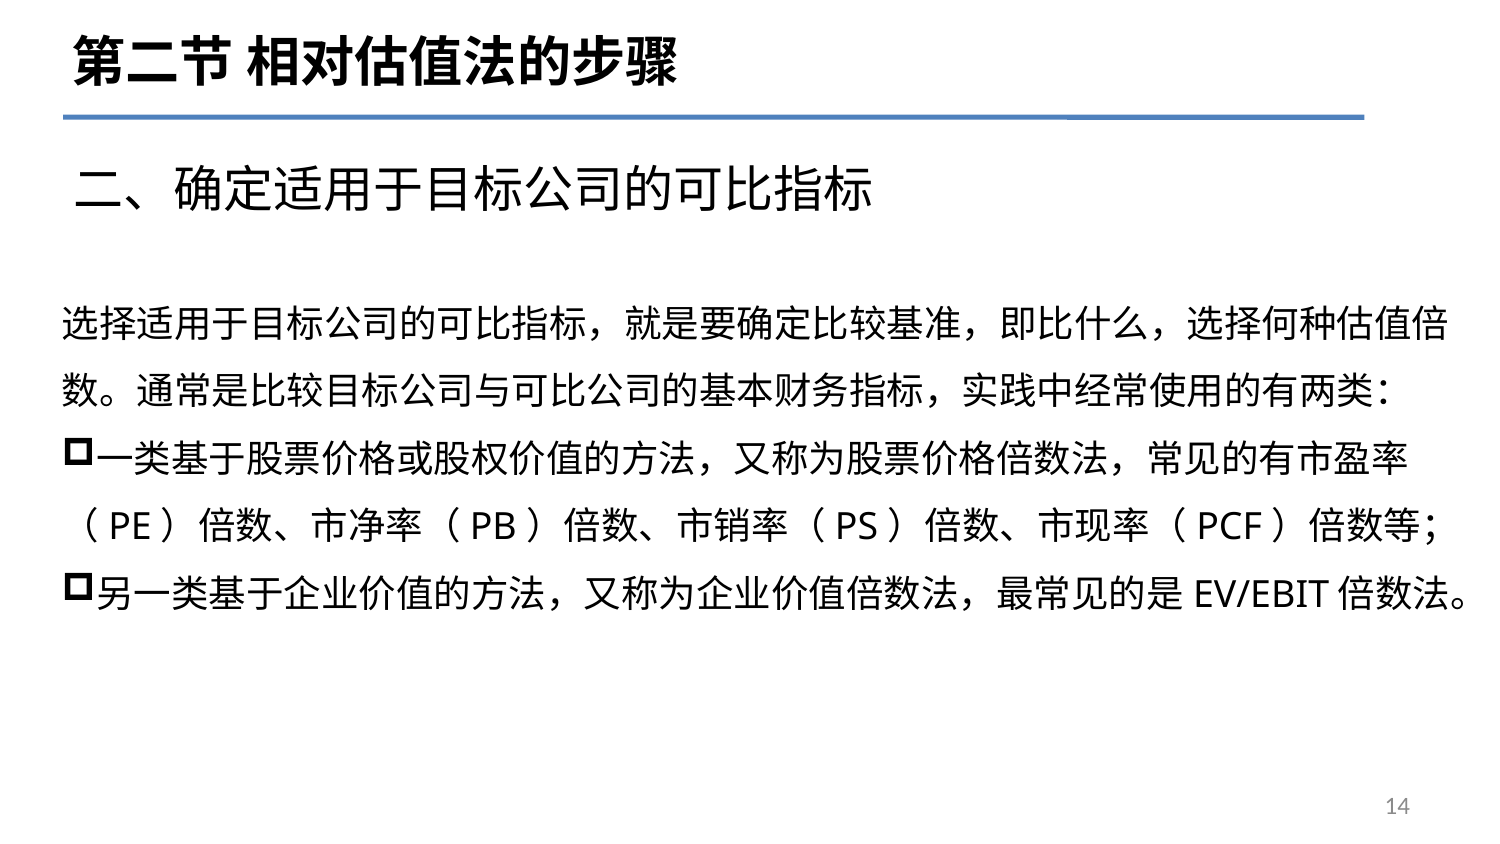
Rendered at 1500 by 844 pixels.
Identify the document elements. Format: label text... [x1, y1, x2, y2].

text_box 第二节 相对估值法的步骤 [56, 11, 1407, 107]
slide_number 14 [1074, 782, 1425, 827]
title 二、确定适用于目标公司的可比指标 [58, 117, 1409, 258]
list 选择适用于目标公司的可比指标，就是要确定比较基准，即比什么，选择何种估值倍数。通常是比较目标公司与可比公司的基本财务指标，实践中经常使用的有两类： 一类基于股票价格或股权价值的方法，又称为股票价格倍数法，常见的有市盈率（PE）倍数、市净率（PB）倍数、市销率（PS）倍数、市现率（PCF）倍数等； 另一类基于企业价值的方法，又称为企业价值倍数法，最常见的是EV/EBIT倍数法。 [46, 269, 1500, 827]
